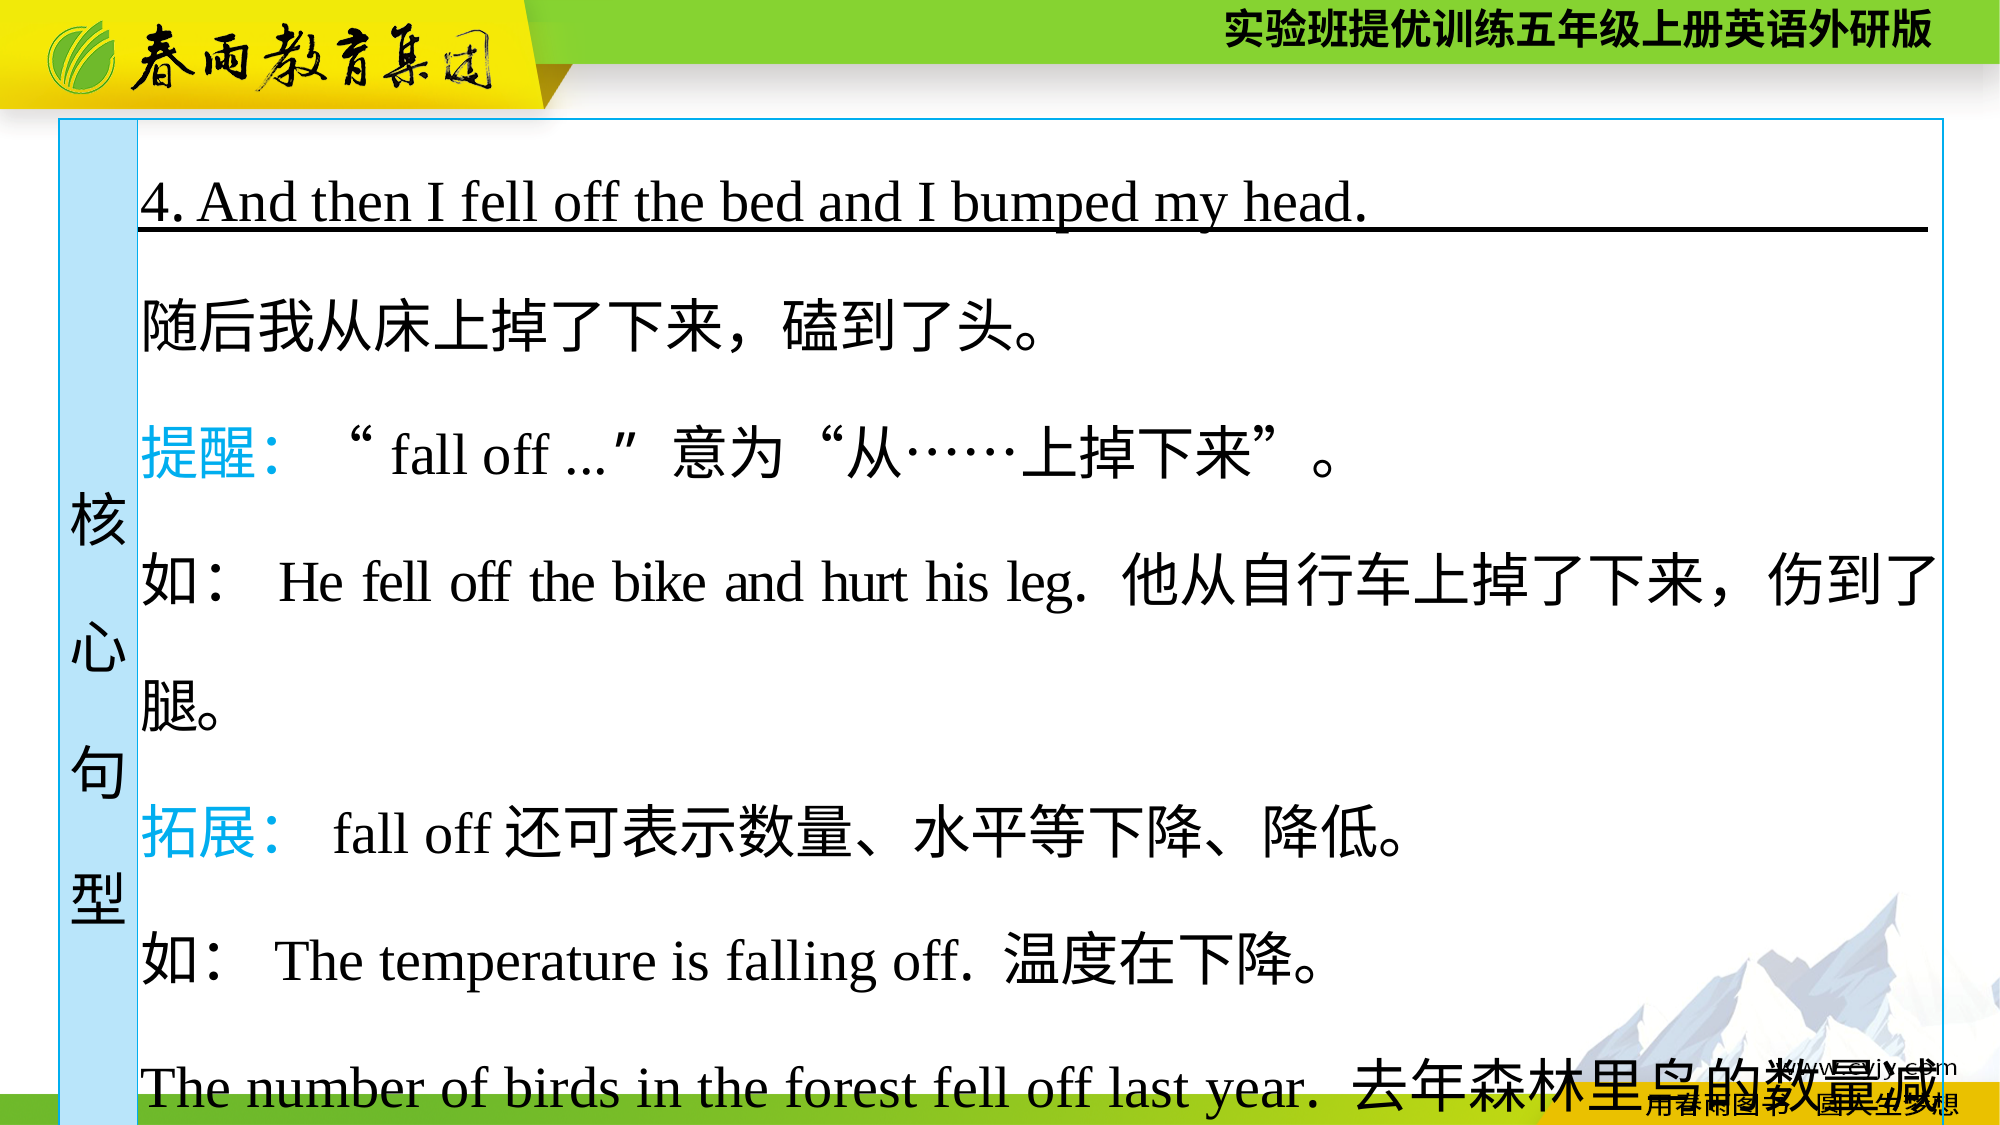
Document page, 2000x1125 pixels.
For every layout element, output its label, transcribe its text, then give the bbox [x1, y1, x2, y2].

table_header 4. And then I fell off the bed and I bumped my head. 随后我从床上掉了下来，磕到了头。 提醒：“fall off ...” 意为“从……上掉下来”。 如：He fell off the bike and hurt his leg. 他从自行车上掉了下来，伤到了腿。 拓展：fall off还可表示数量、水平等下降、降低。 如：The temperature is falling off. 温度在下降。 The number of birds in the forest fell off last year. 去年森林里鸟的数量减少了。 [138, 120, 1942, 1125]
table_header 核 心 句 型 [60, 120, 137, 1125]
picture [0, 0, 2000, 1125]
